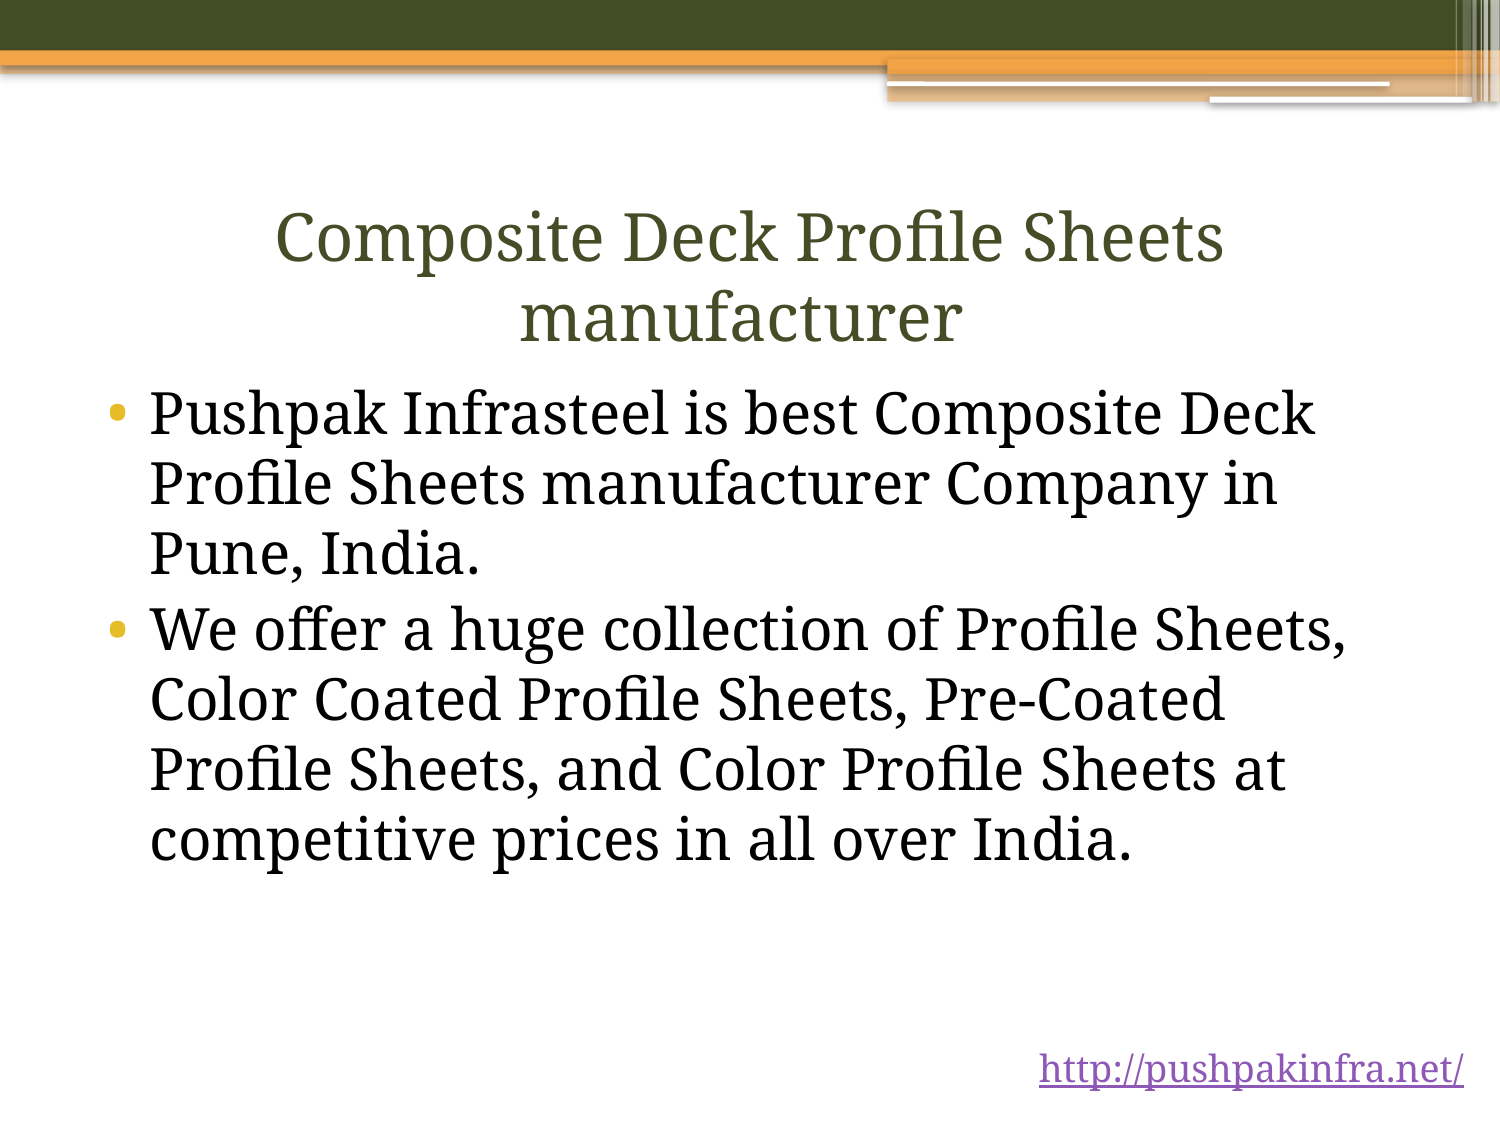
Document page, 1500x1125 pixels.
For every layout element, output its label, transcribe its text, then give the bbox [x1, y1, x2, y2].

title Composite Deck Profile Sheets manufacturer [75, 187, 1425, 363]
text_box http://pushpakinfra.net/ [1024, 1037, 1479, 1104]
list Pushpak Infrasteel is best Composite Deck Profile Sheets manufacturer Company in Pune, India. We offer a huge collection of Profile Sheets, Color Coated Profile Sheets, Pre-Coated Profile Sheets, and Color Profile Sheets at competitive prices in all over India. [75, 368, 1425, 1079]
